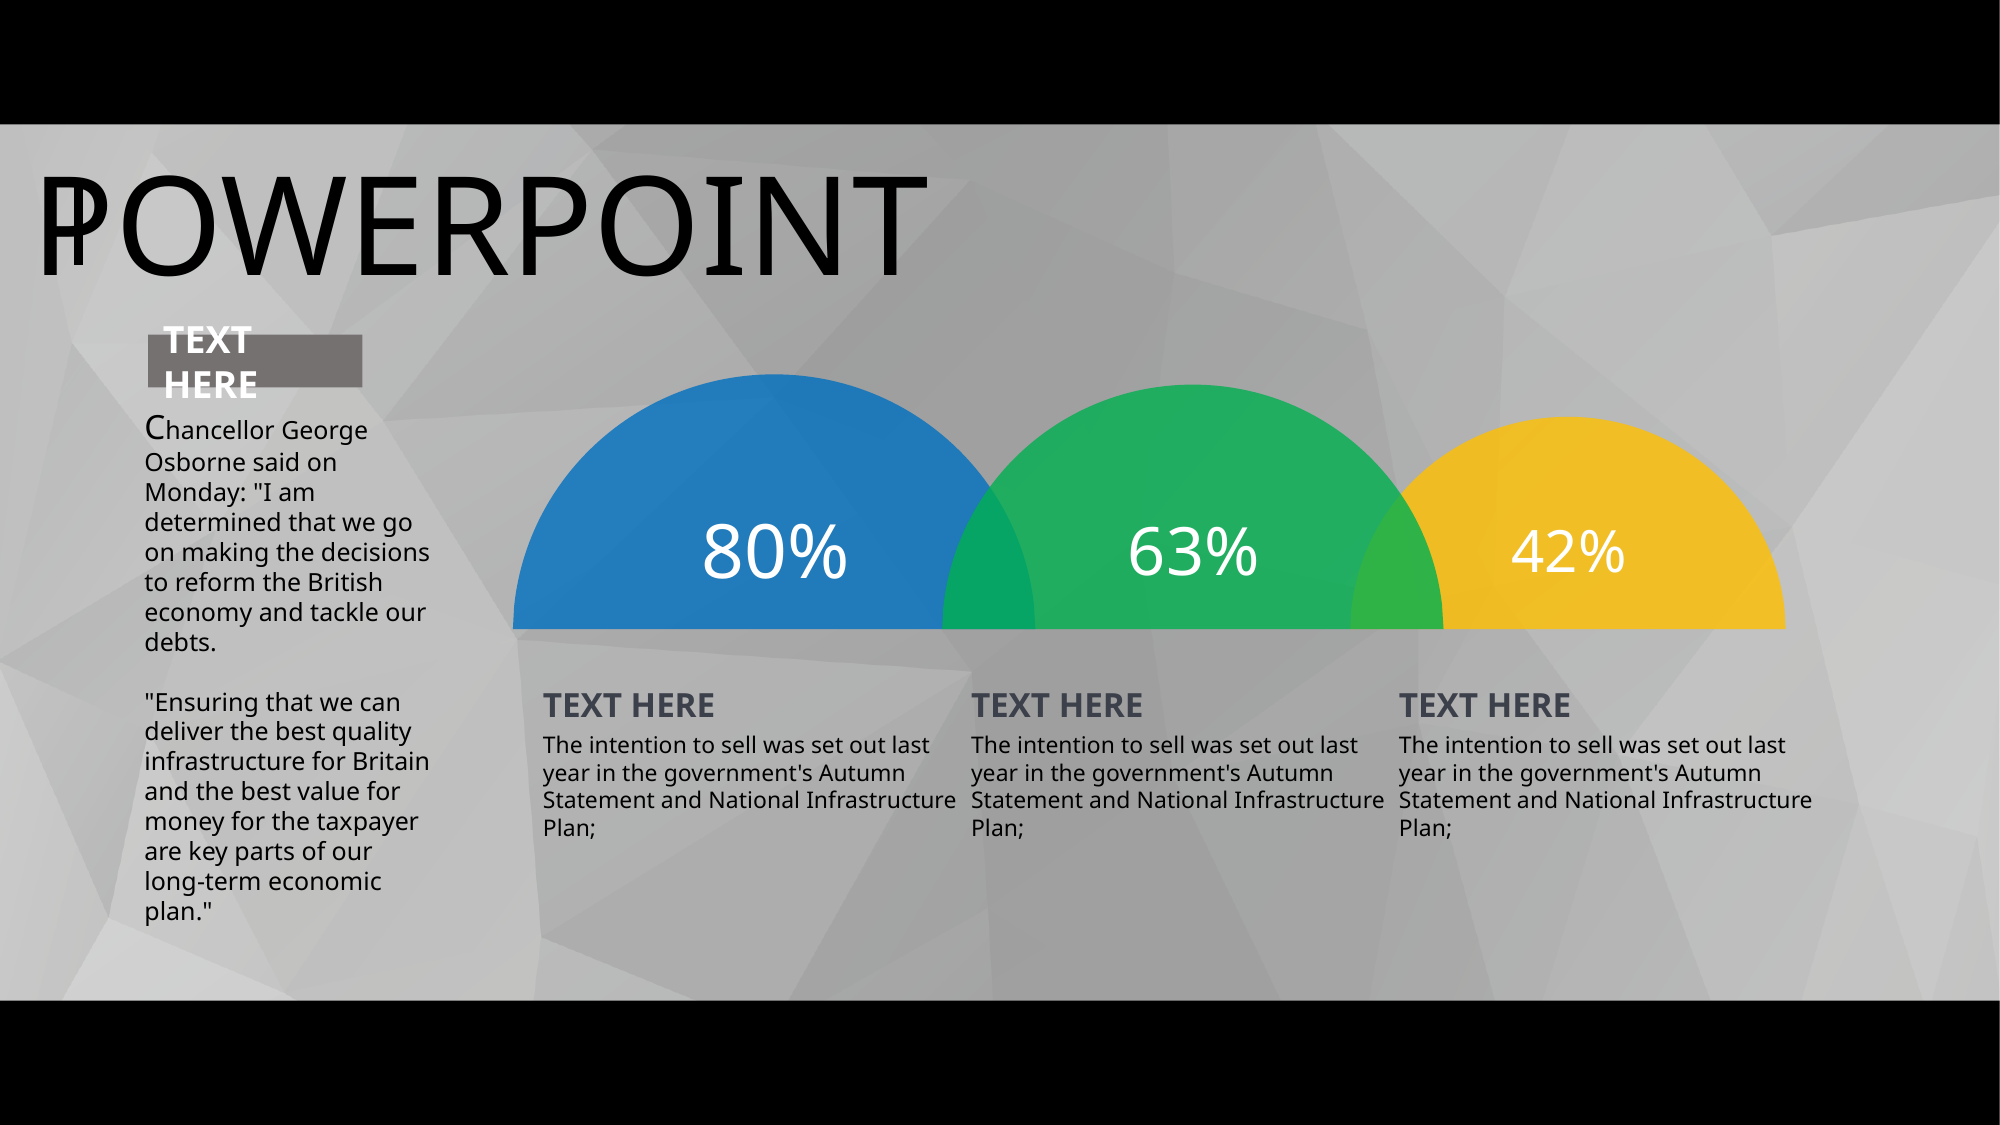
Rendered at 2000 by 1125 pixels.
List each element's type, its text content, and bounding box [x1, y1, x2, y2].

text_box 80% [686, 496, 865, 601]
text_box The intention to sell was set out last year in the government's Autumn Statement and National Infrastructure Plan; [1384, 723, 1831, 849]
text_box 42% [1496, 506, 1642, 592]
text_box TEXT HERE [1384, 677, 1715, 723]
text_box The intention to sell was set out last year in the government's Autumn Statement and National Infrastructure Plan; [528, 723, 956, 849]
text_box [941, 383, 1445, 631]
text_box Chancellor George Osborne said on Monday: "I am determined that we go on making the decisions to reform the British economy and tackle our debts. "Ensuring that we can deliver the best quality infrastructure for Britain and the best value for money for the taxpayer are key parts of our long-term economic plan." [129, 399, 454, 933]
text_box The intention to sell was set out last year in the government's Autumn Statement and National Infrastructure Plan; [956, 723, 1384, 849]
text_box [1401, 415, 1787, 631]
text_box [511, 373, 990, 631]
text_box POWERPOINT [17, 130, 945, 310]
text_box 63% [1113, 501, 1275, 596]
text_box TEXT HERE [528, 677, 859, 723]
text_box TEXT HERE [147, 334, 364, 388]
text_box TEXT HERE [956, 677, 1287, 723]
